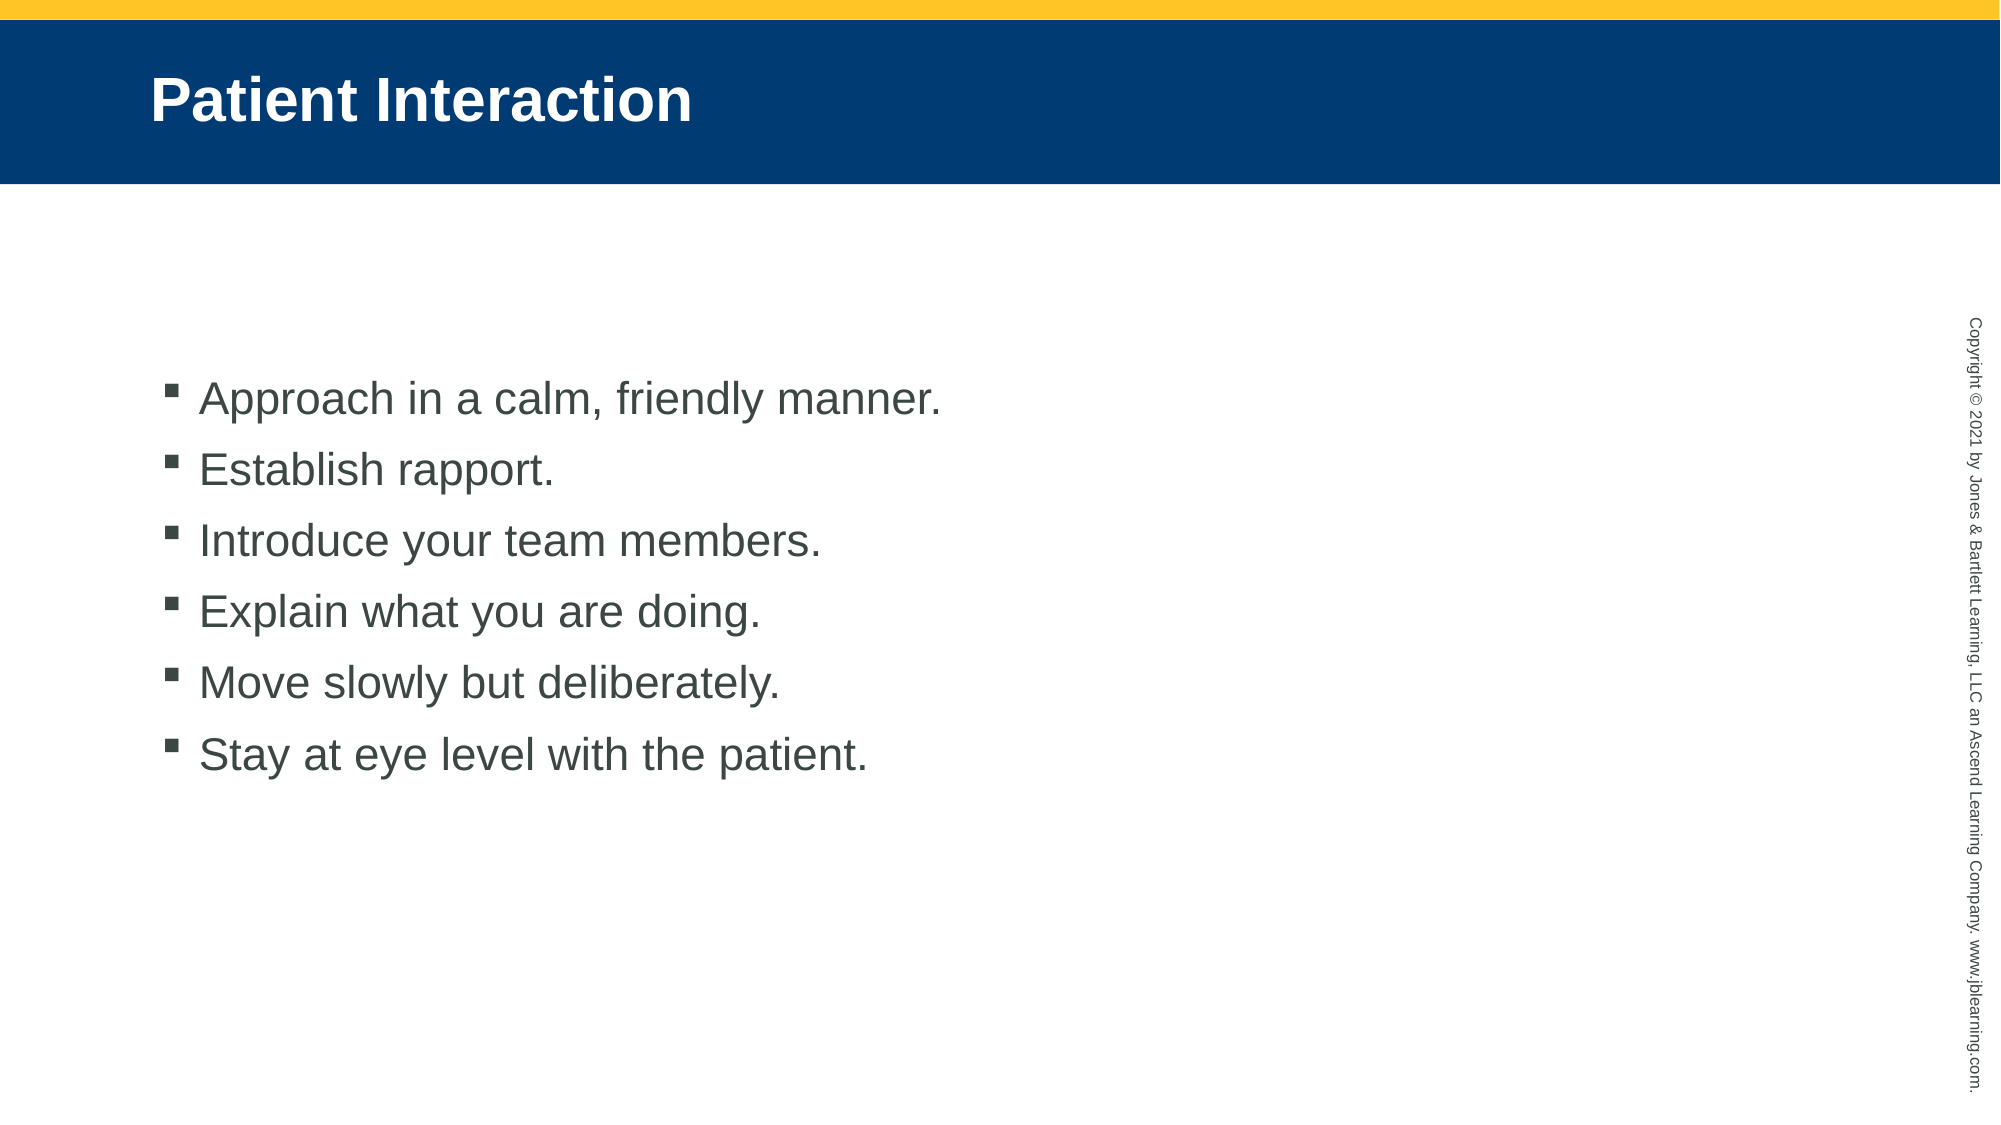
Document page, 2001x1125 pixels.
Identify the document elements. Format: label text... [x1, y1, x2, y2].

list Approach in a calm, friendly manner. Establish rapport. Introduce your team members. Explain what you are doing. Move slowly but deliberately. Stay at eye level with the patient. [146, 361, 1859, 1016]
title Patient Interaction [0, 19, 2000, 185]
